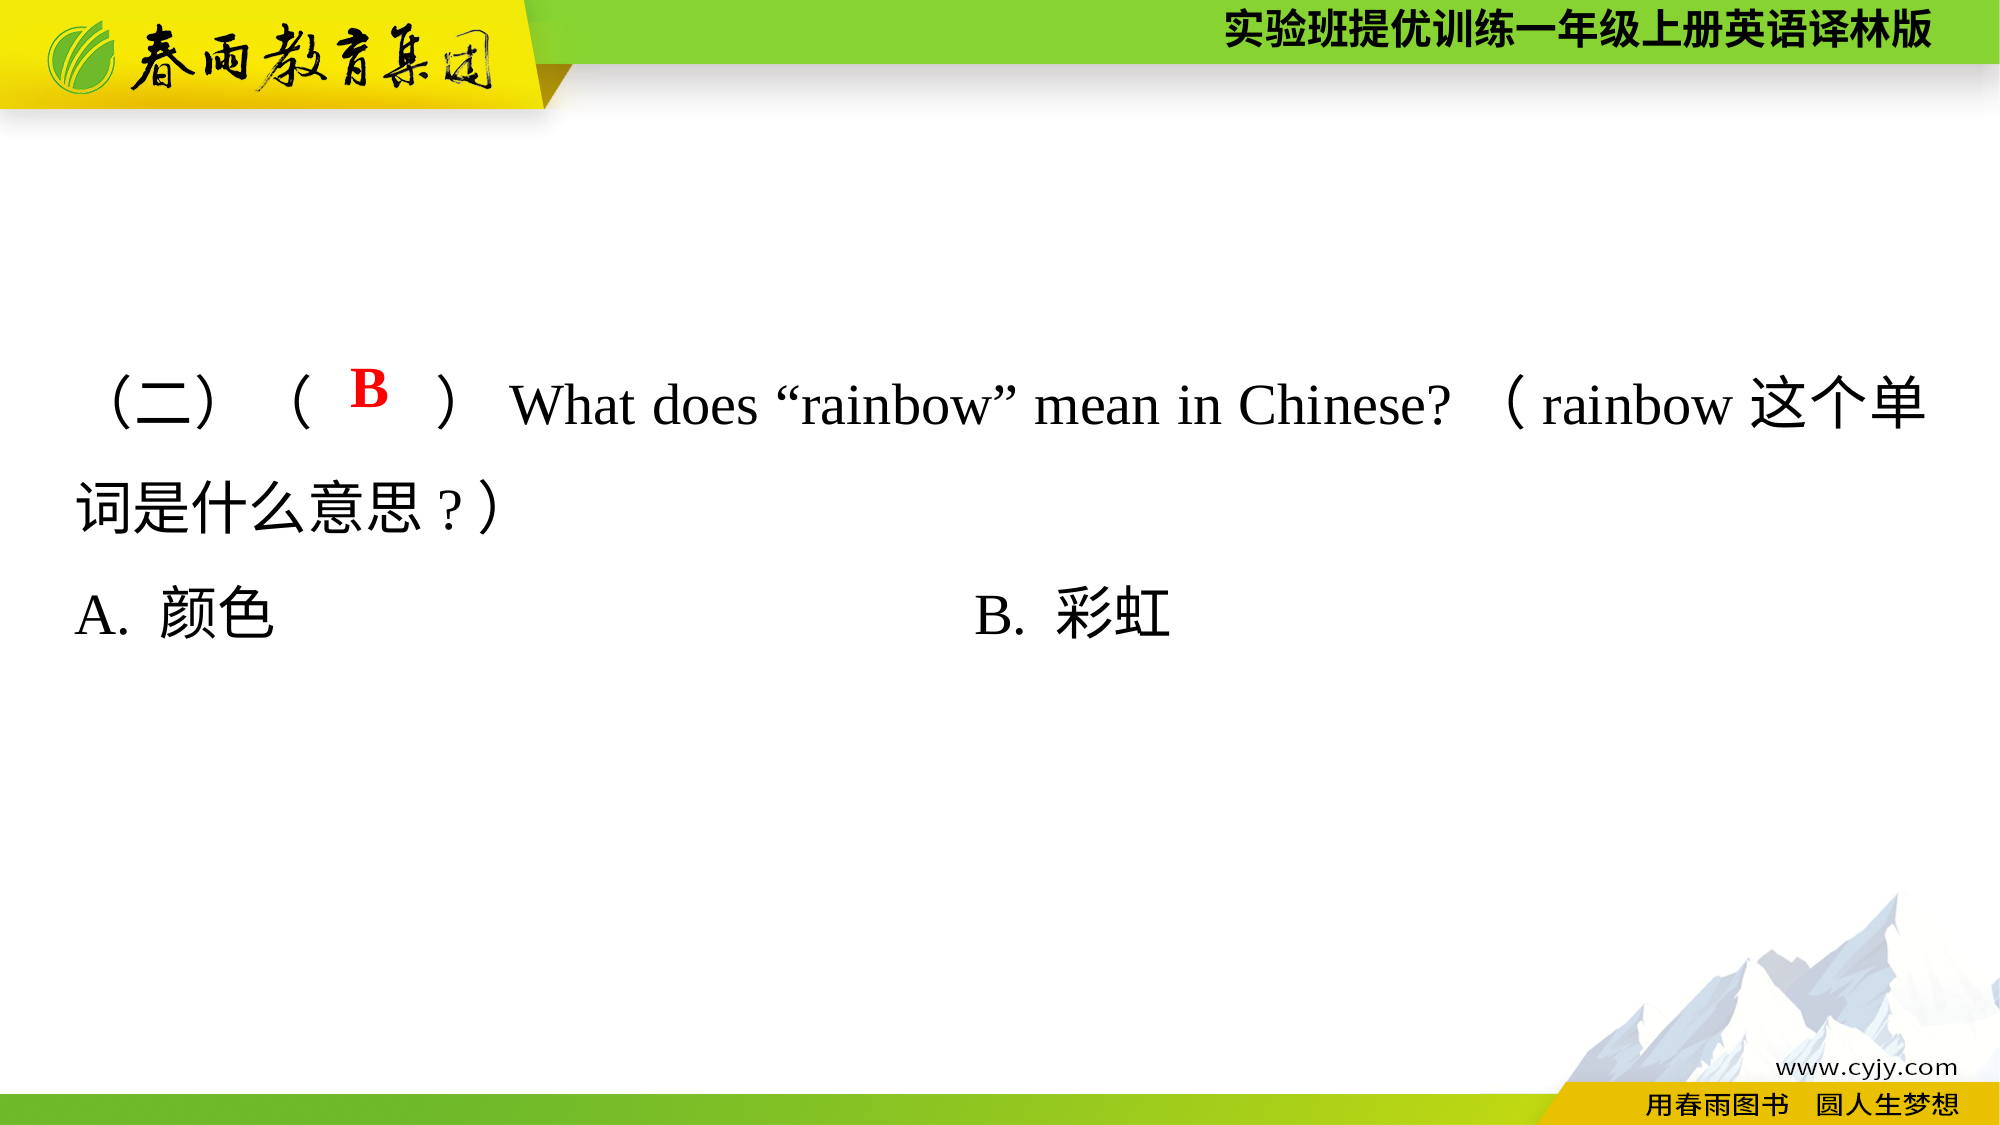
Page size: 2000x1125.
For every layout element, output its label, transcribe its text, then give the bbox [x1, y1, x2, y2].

picture [0, 0, 2000, 1125]
list （二）（ ）What does “rainbow” mean in Chinese?（rainbow这个单词是什么意思?） A. 颜色 B. 彩虹 [59, 323, 1944, 657]
text_box B [335, 341, 405, 427]
